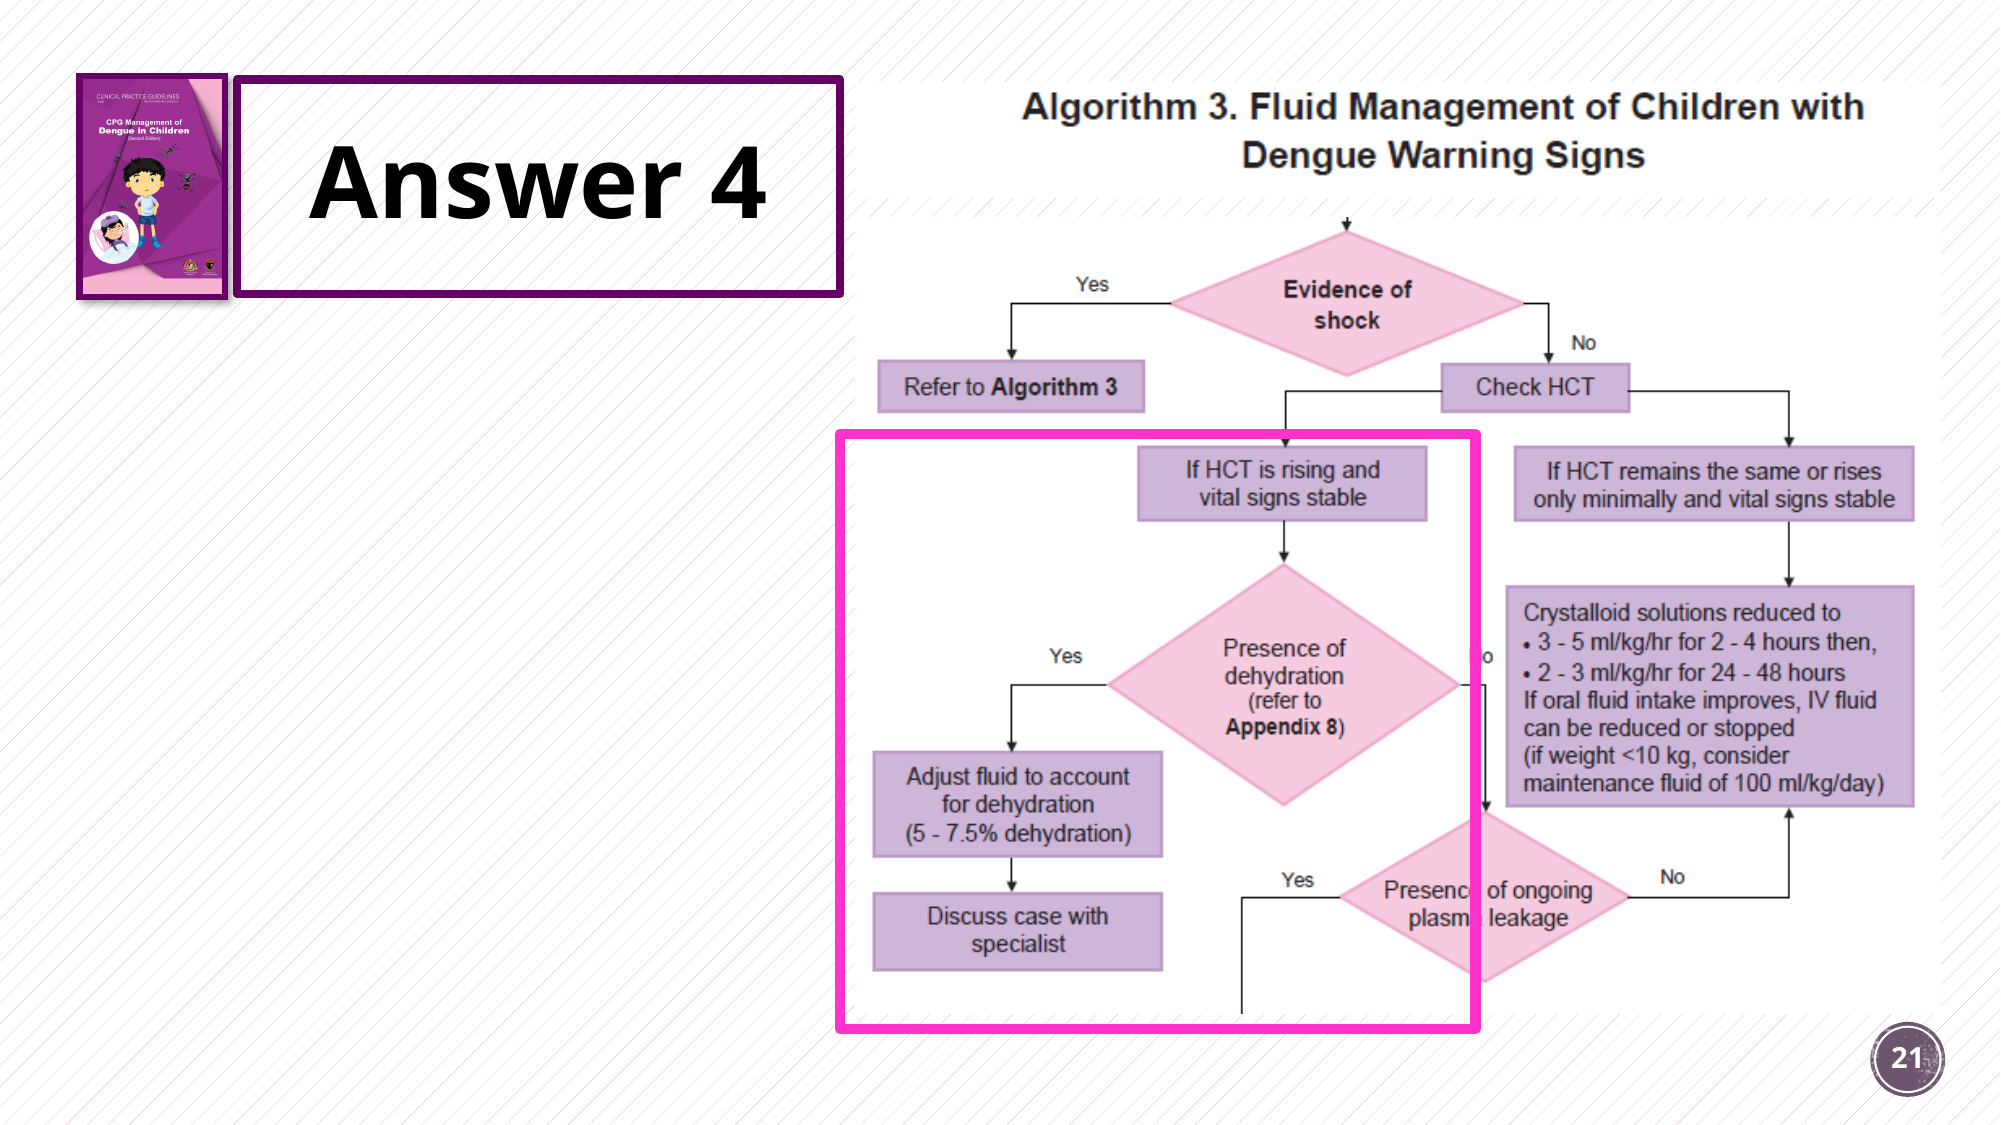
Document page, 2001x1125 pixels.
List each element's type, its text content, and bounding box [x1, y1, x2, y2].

title Answer 4 [237, 79, 840, 294]
picture [855, 217, 1941, 1013]
slide_number 21 [1855, 1028, 1961, 1089]
text_box [839, 433, 1476, 1030]
picture [855, 82, 1941, 198]
picture [83, 79, 222, 294]
